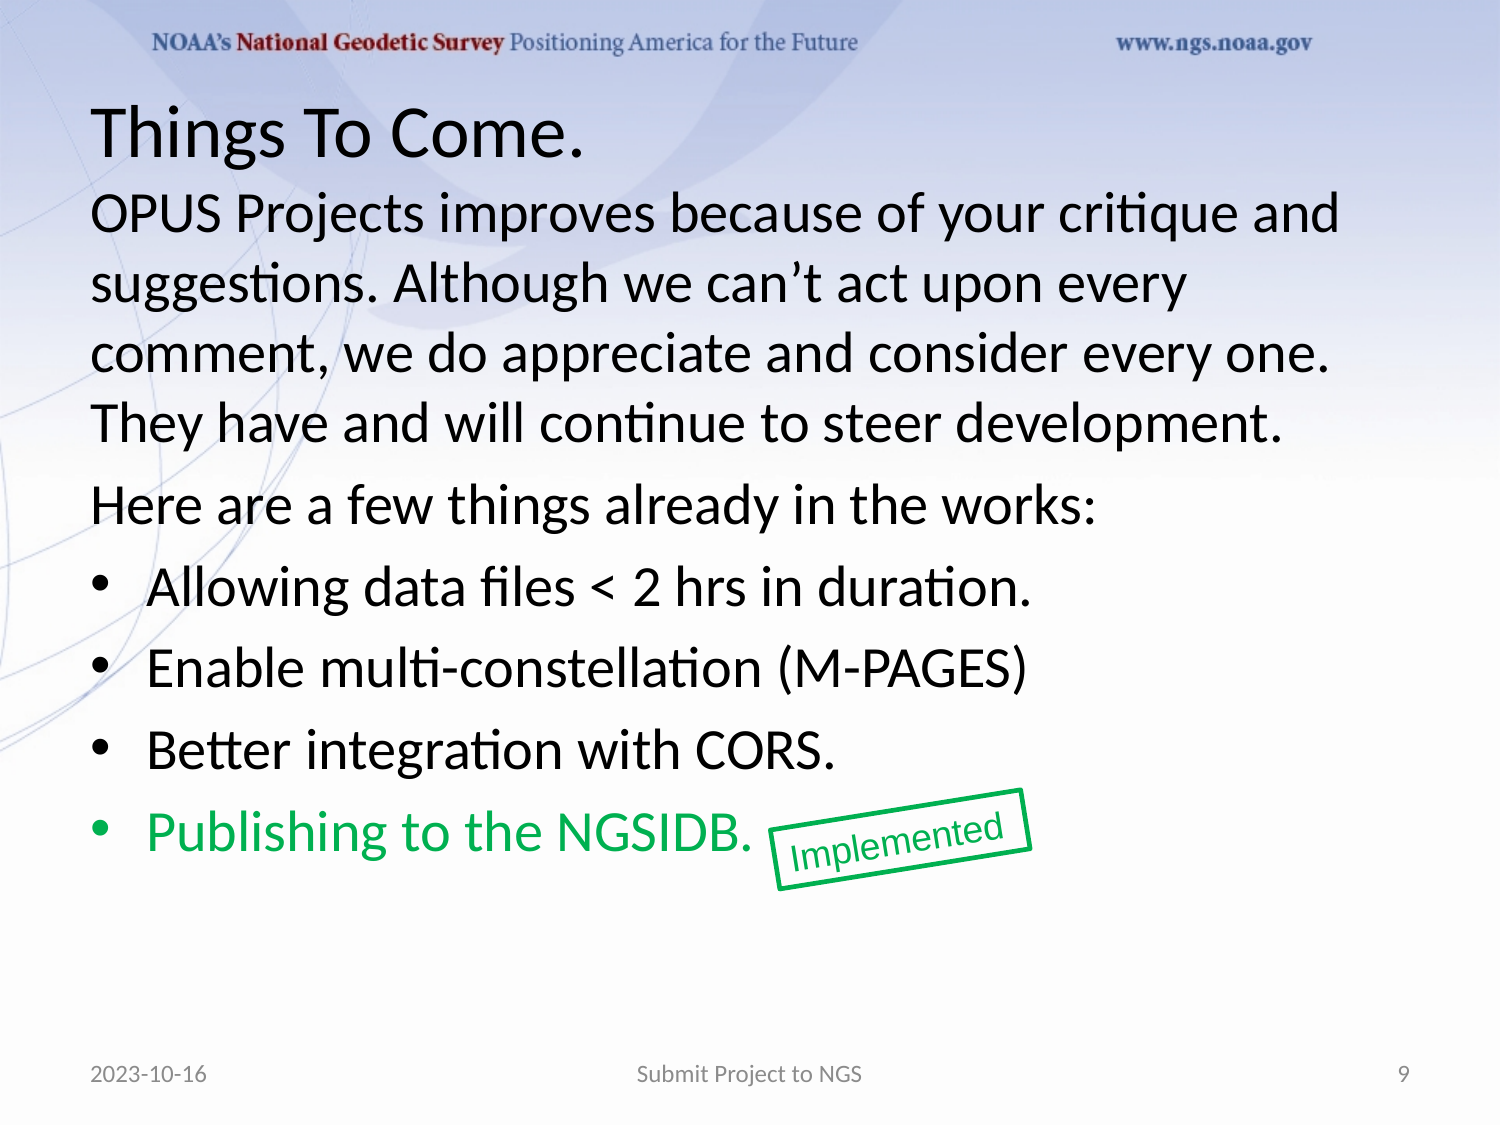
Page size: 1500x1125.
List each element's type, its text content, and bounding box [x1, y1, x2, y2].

footer Submit Project to NGS [512, 1042, 988, 1103]
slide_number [75, 1042, 425, 1103]
picture [0, 0, 1500, 1125]
text_box Implemented [770, 789, 1031, 889]
slide_number 9 [1074, 1042, 1425, 1103]
list OPUS Projects improves because of your critique and suggestions. Although we can’t act upon every comment, we do appreciate and consider every one. They have and will continue to steer development. Here are a few things already in the works: Allowing data files < 2 hrs in duration. Enable multi-constellation (M-PAGES) Better integration with CORS. Publishing to the NGSIDB. [74, 166, 1426, 1055]
title Things To Come. [74, 74, 1426, 166]
